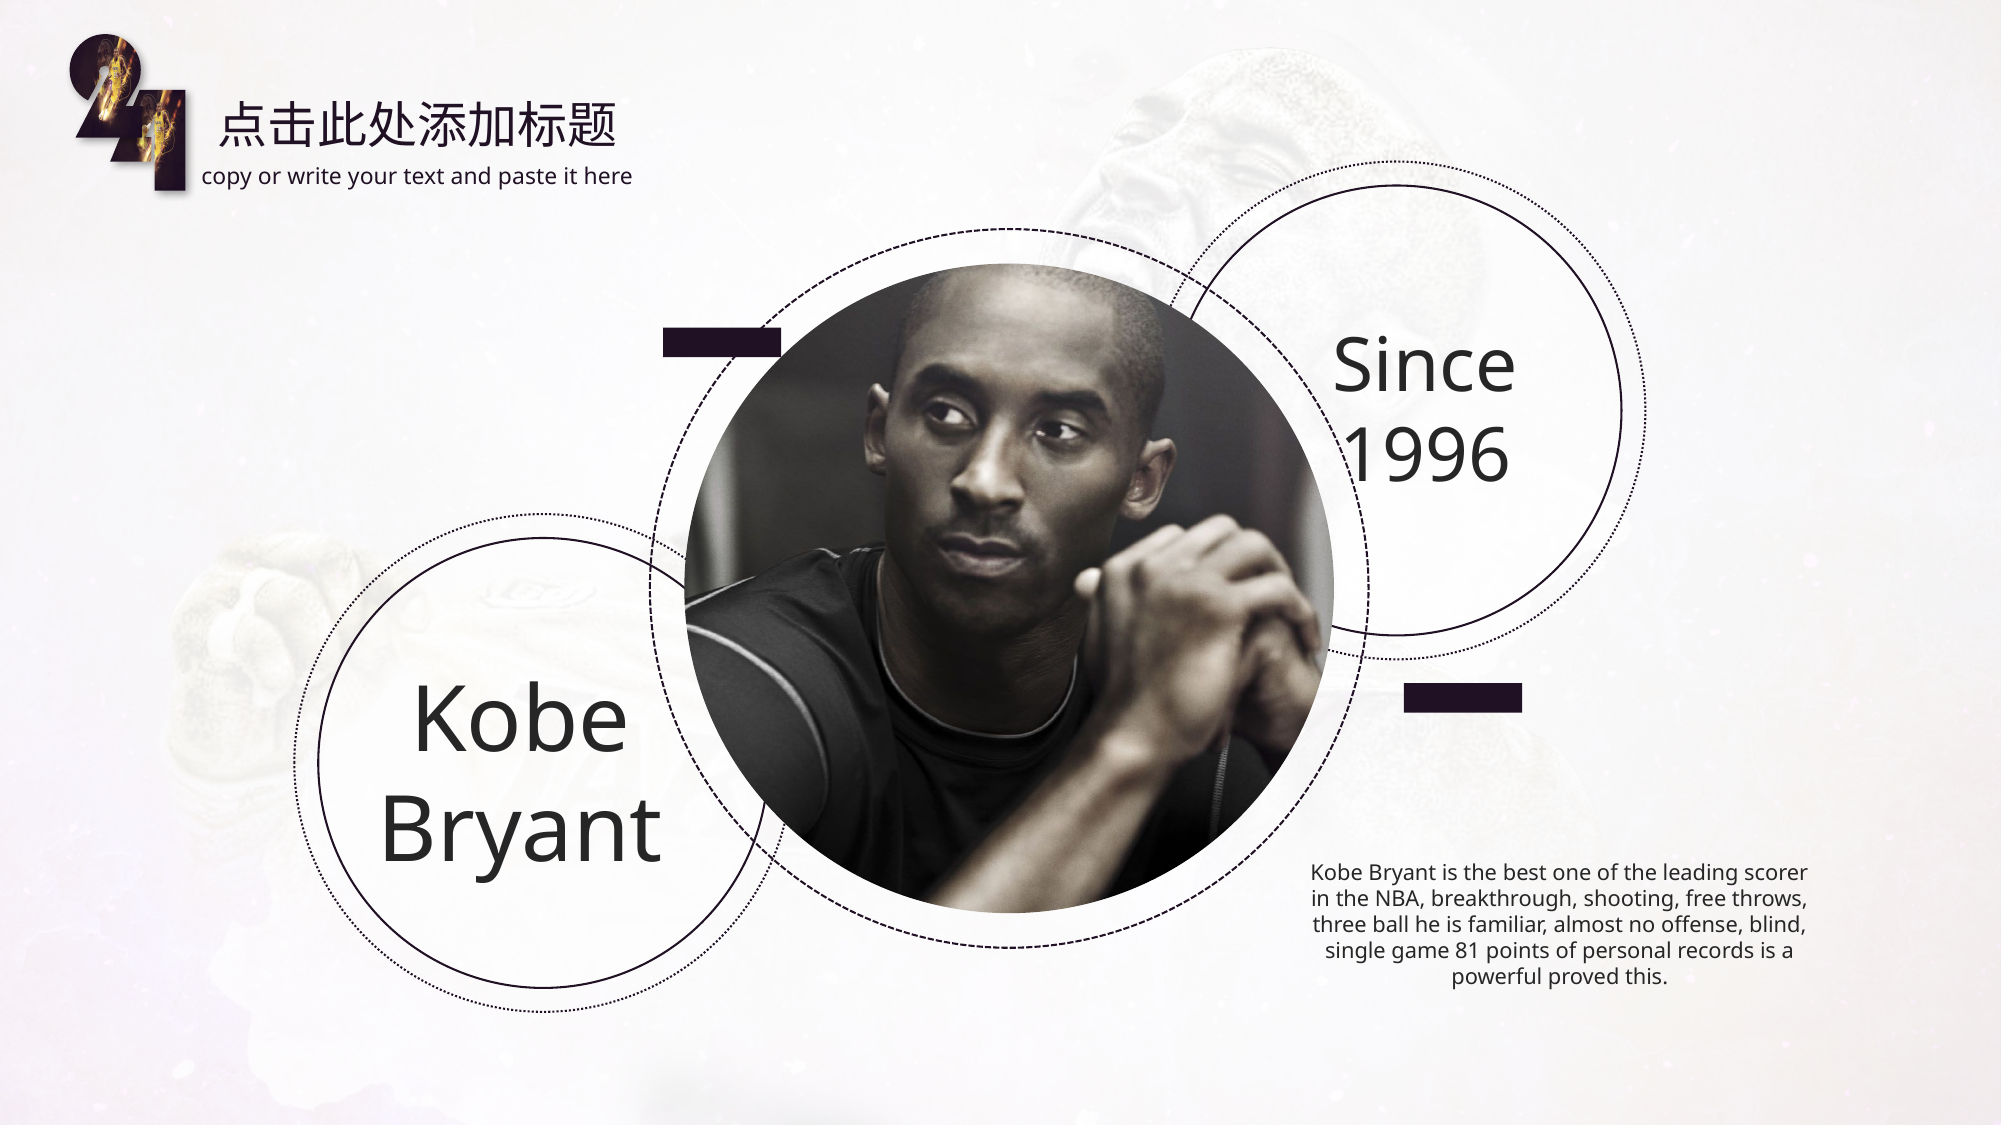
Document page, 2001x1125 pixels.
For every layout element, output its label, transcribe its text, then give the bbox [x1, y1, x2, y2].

text_box [854, 228, 1147, 263]
text_box [662, 327, 684, 358]
picture [684, 263, 1334, 914]
text_box [656, 433, 684, 514]
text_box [294, 514, 793, 1012]
text_box copy or write your text and paste it here [186, 154, 649, 197]
text_box [1334, 660, 1363, 743]
text_box [1403, 682, 1523, 714]
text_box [69, 34, 186, 191]
text_box 点击此处添加标题 [202, 85, 646, 154]
text_box [857, 914, 1164, 949]
text_box Kobe Bryant is the best one of the leading scorer in the NBA, breakthrough, shooting, free throws, three ball he is familiar, almost no offense, blind, single game 81 points of personal records is a powerful proved this. [1286, 850, 1834, 997]
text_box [1147, 161, 1646, 660]
